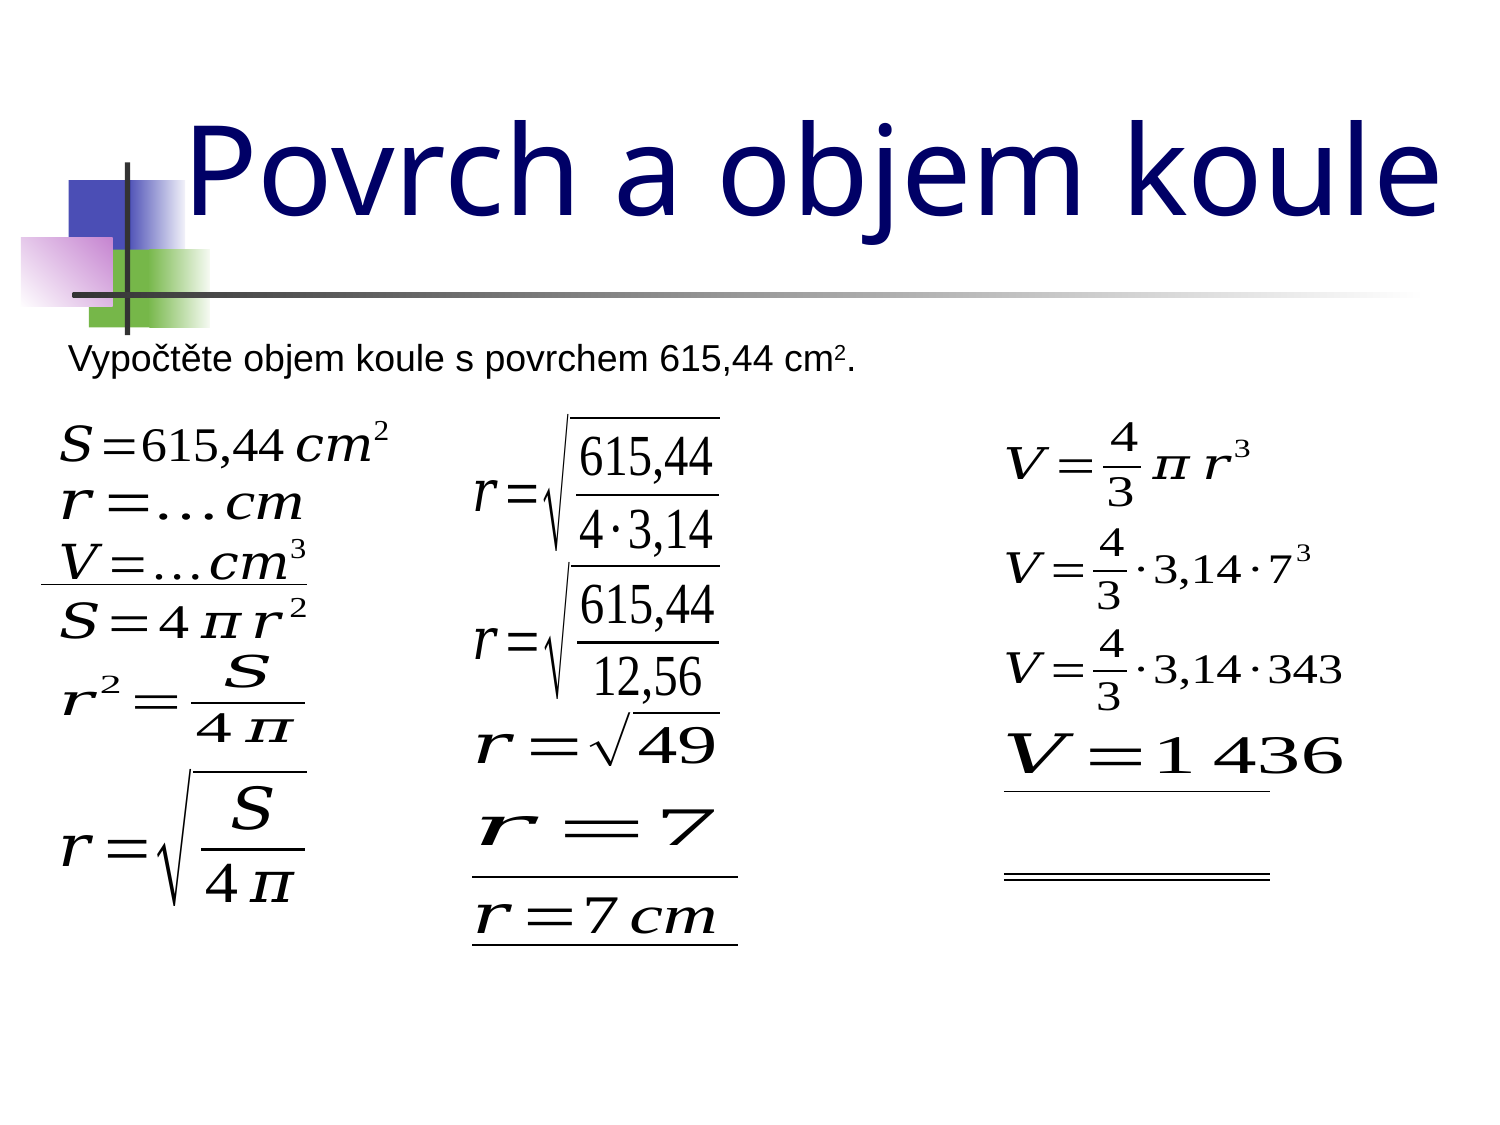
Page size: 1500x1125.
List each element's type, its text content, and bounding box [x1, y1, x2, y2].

text_box Vypočtěte objem koule s povrchem 615,44 cm2. [53, 326, 1483, 387]
text_box Povrch a objem koule [135, 45, 1491, 286]
